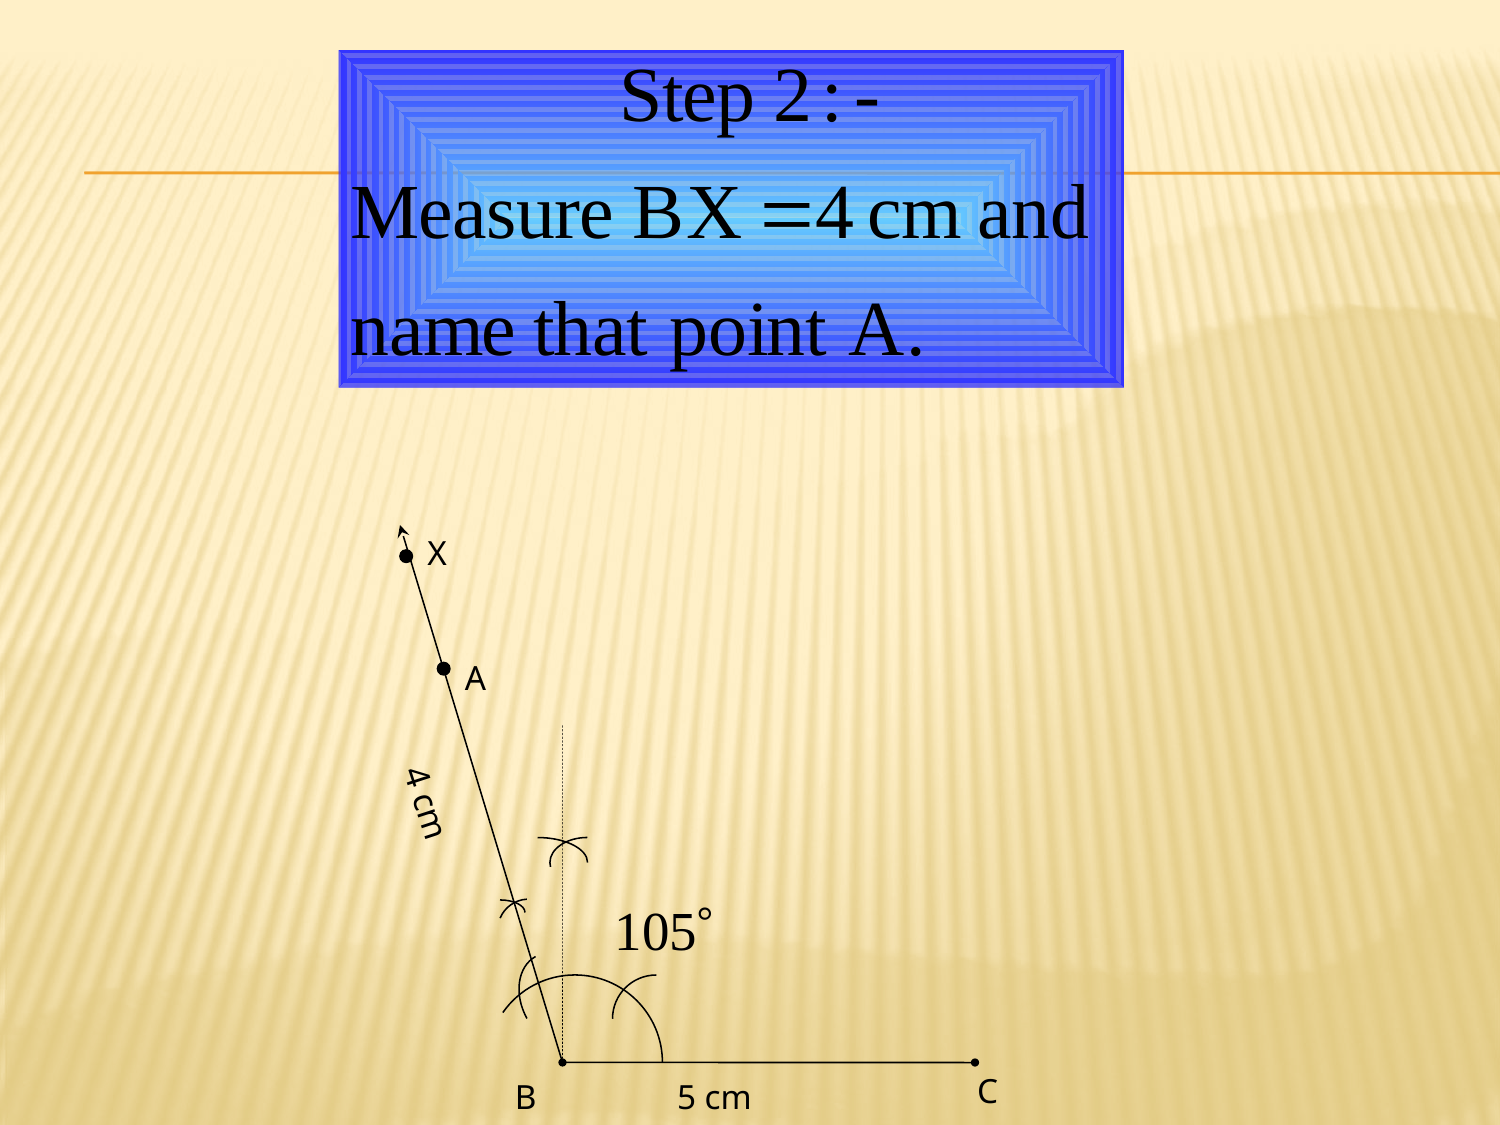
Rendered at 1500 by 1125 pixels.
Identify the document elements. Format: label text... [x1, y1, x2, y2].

text_box [112, 24, 1240, 288]
text_box [532, 956, 560, 1008]
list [338, 49, 1125, 388]
text_box [537, 837, 565, 863]
text_box 5 cm [663, 1068, 825, 1125]
text_box [399, 549, 413, 563]
text_box [515, 899, 529, 931]
text_box [547, 974, 663, 1063]
text_box X [412, 525, 575, 638]
text_box C [962, 1062, 1125, 1125]
text_box B [499, 1068, 663, 1125]
text_box [549, 837, 588, 867]
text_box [612, 899, 728, 965]
text_box [502, 995, 558, 1051]
text_box 4 cm [327, 736, 485, 926]
text_box [558, 1058, 574, 1067]
text_box [612, 982, 657, 1019]
text_box [437, 662, 449, 675]
text_box A [449, 650, 613, 763]
text_box [397, 525, 410, 539]
text_box [519, 959, 545, 1019]
text_box [500, 899, 513, 913]
text_box [500, 903, 521, 928]
list [112, 299, 732, 900]
